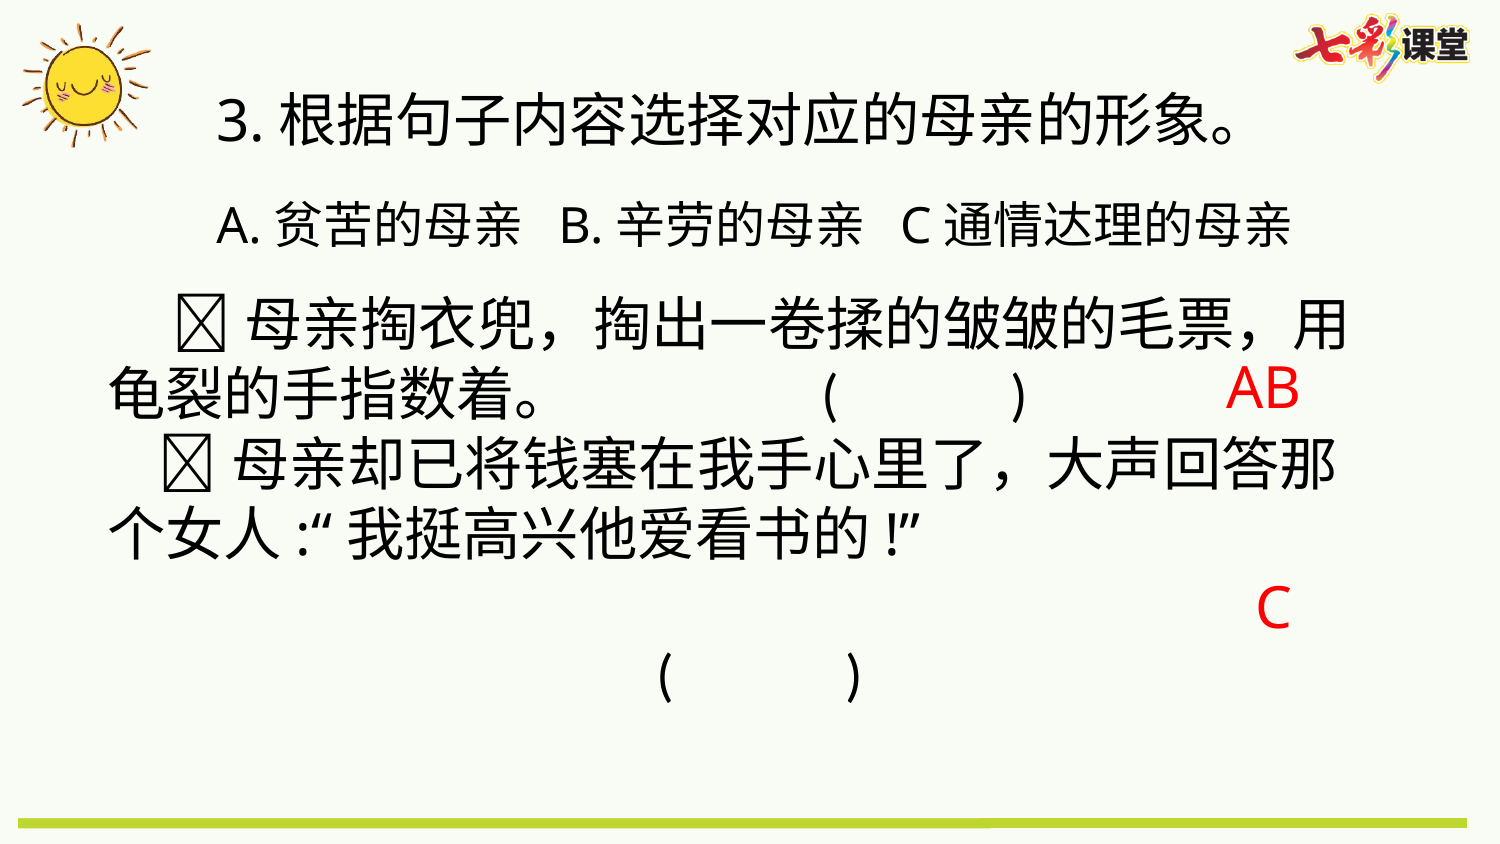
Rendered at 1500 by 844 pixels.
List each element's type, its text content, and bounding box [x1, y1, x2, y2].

text_box 母亲掏衣兜，掏出一卷揉的皱皱的毛票，用龟裂的手指数着。 ( ) 母亲却已将钱塞在我手心里了，大声回答那个女人:“我挺高兴他爱看书的!” ( ) [92, 280, 1397, 715]
picture [1291, 9, 1472, 87]
text_box 3.根据句子内容选择对应的母亲的形象。 [201, 75, 1284, 161]
picture [0, 0, 173, 172]
picture [18, 771, 1467, 844]
text_box AB [1211, 342, 1317, 428]
text_box A.贫苦的母亲 B.辛劳的母亲 C通情达理的母亲 [201, 185, 1309, 261]
text_box C [1240, 562, 1289, 648]
